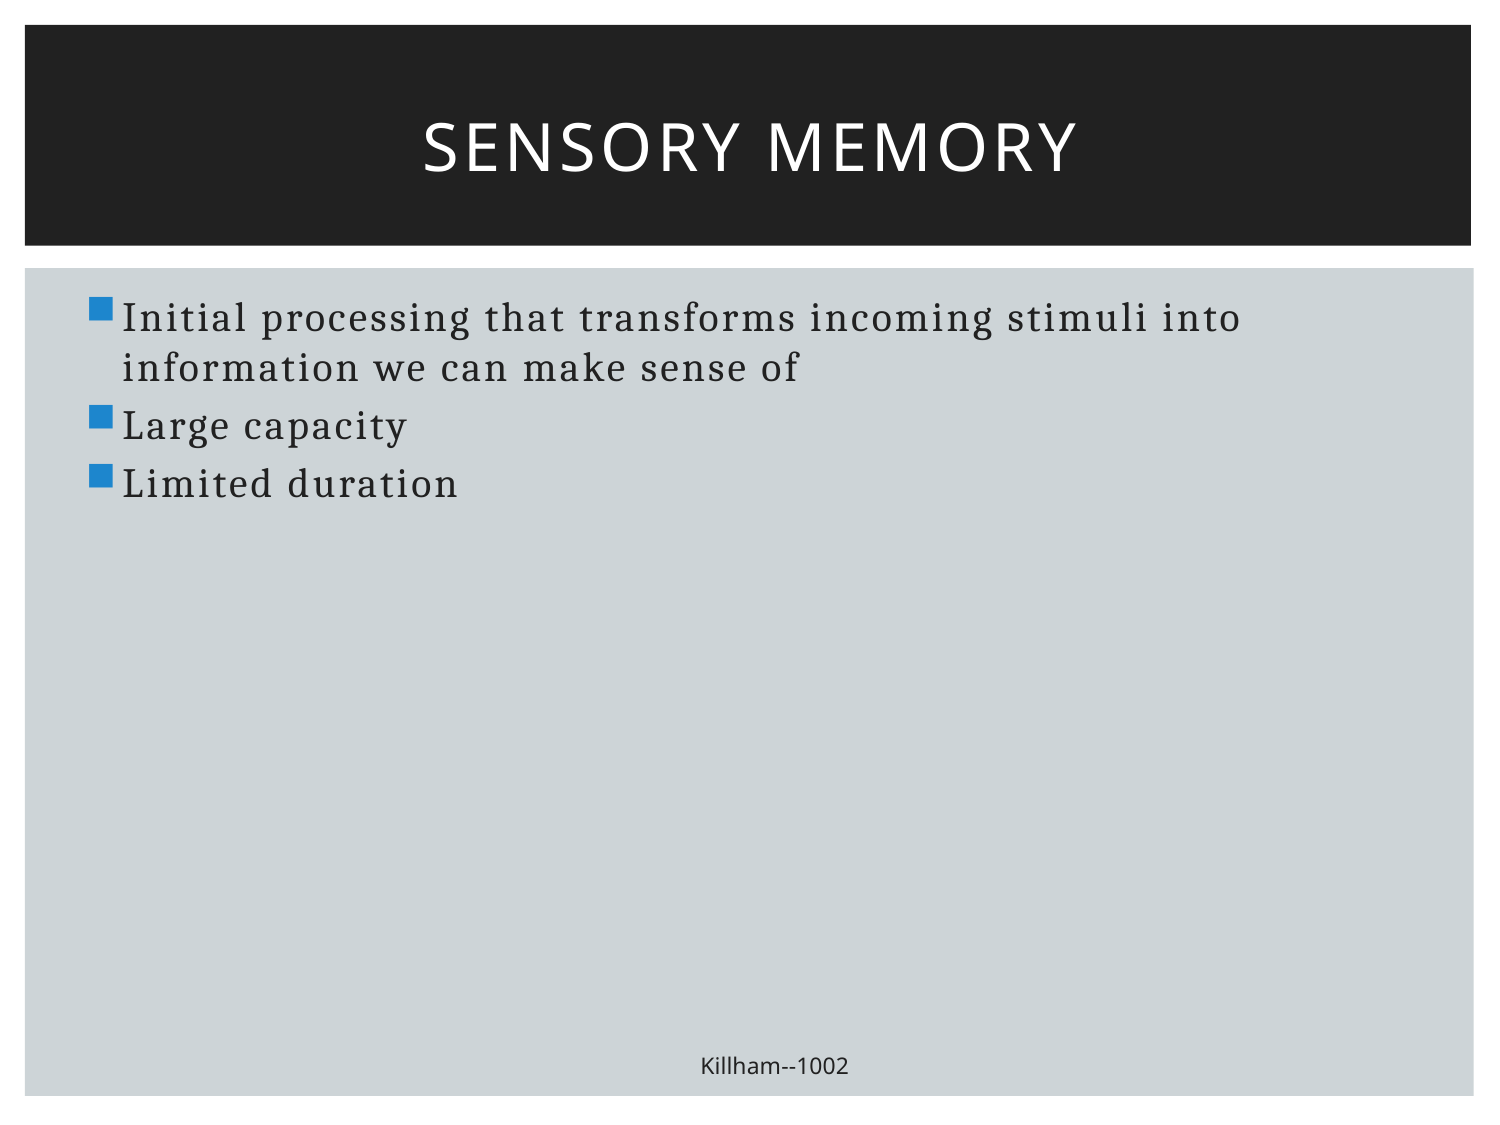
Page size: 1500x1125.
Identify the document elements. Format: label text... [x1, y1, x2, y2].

footer Killham--1002 [500, 1042, 1050, 1088]
title Sensory Memory [62, 58, 1438, 232]
list Initial processing that transforms incoming stimuli into information we can make sense of Large capacity Limited duration [62, 281, 1442, 1005]
